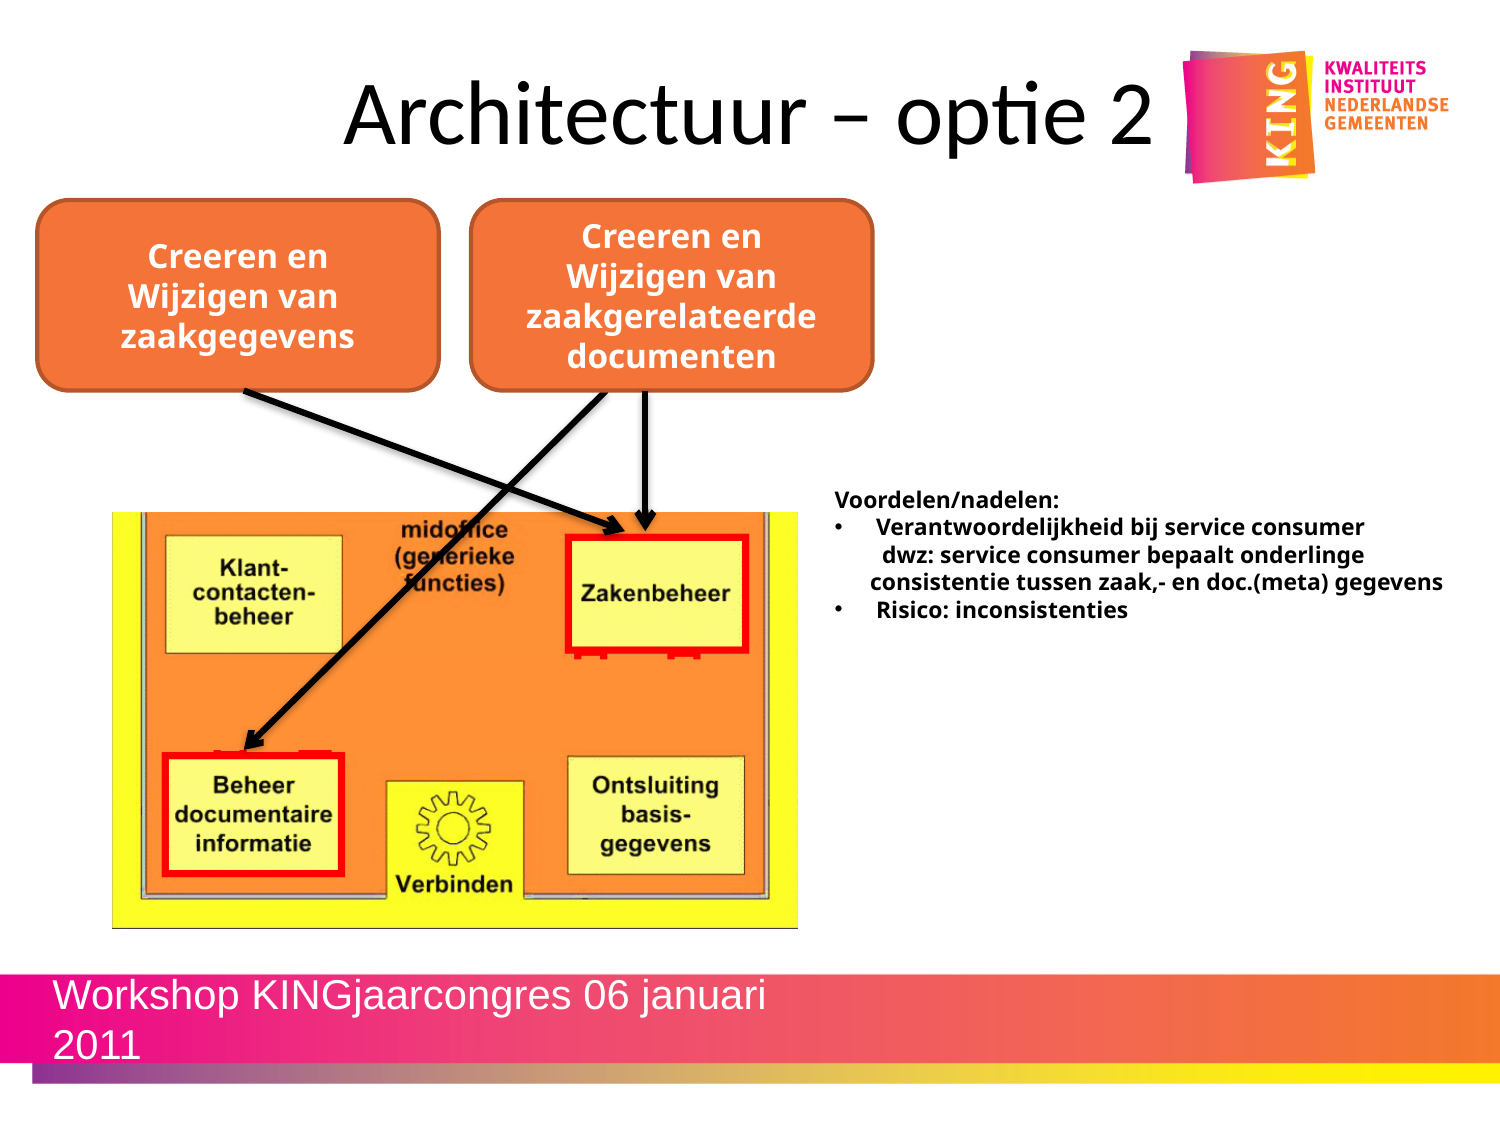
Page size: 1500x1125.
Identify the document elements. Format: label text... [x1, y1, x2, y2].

text_box Creeren en Wijzigen van zaakgegevens [35, 197, 441, 393]
title Architectuur – optie 2 [75, 45, 1425, 233]
picture [0, 0, 1500, 1125]
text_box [243, 539, 607, 751]
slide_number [37, 971, 846, 1064]
text_box Creeren en Wijzigen van zaakgerelateerde documenten [468, 197, 875, 393]
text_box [243, 390, 626, 532]
text_box Voordelen/nadelen: Verantwoordelijkheid bij service consumer dwz: service consumer bepaalt onderlinge consistentie tussen zaak,- en doc.(meta) gegevens Risico: inconsistenties [819, 478, 1459, 658]
